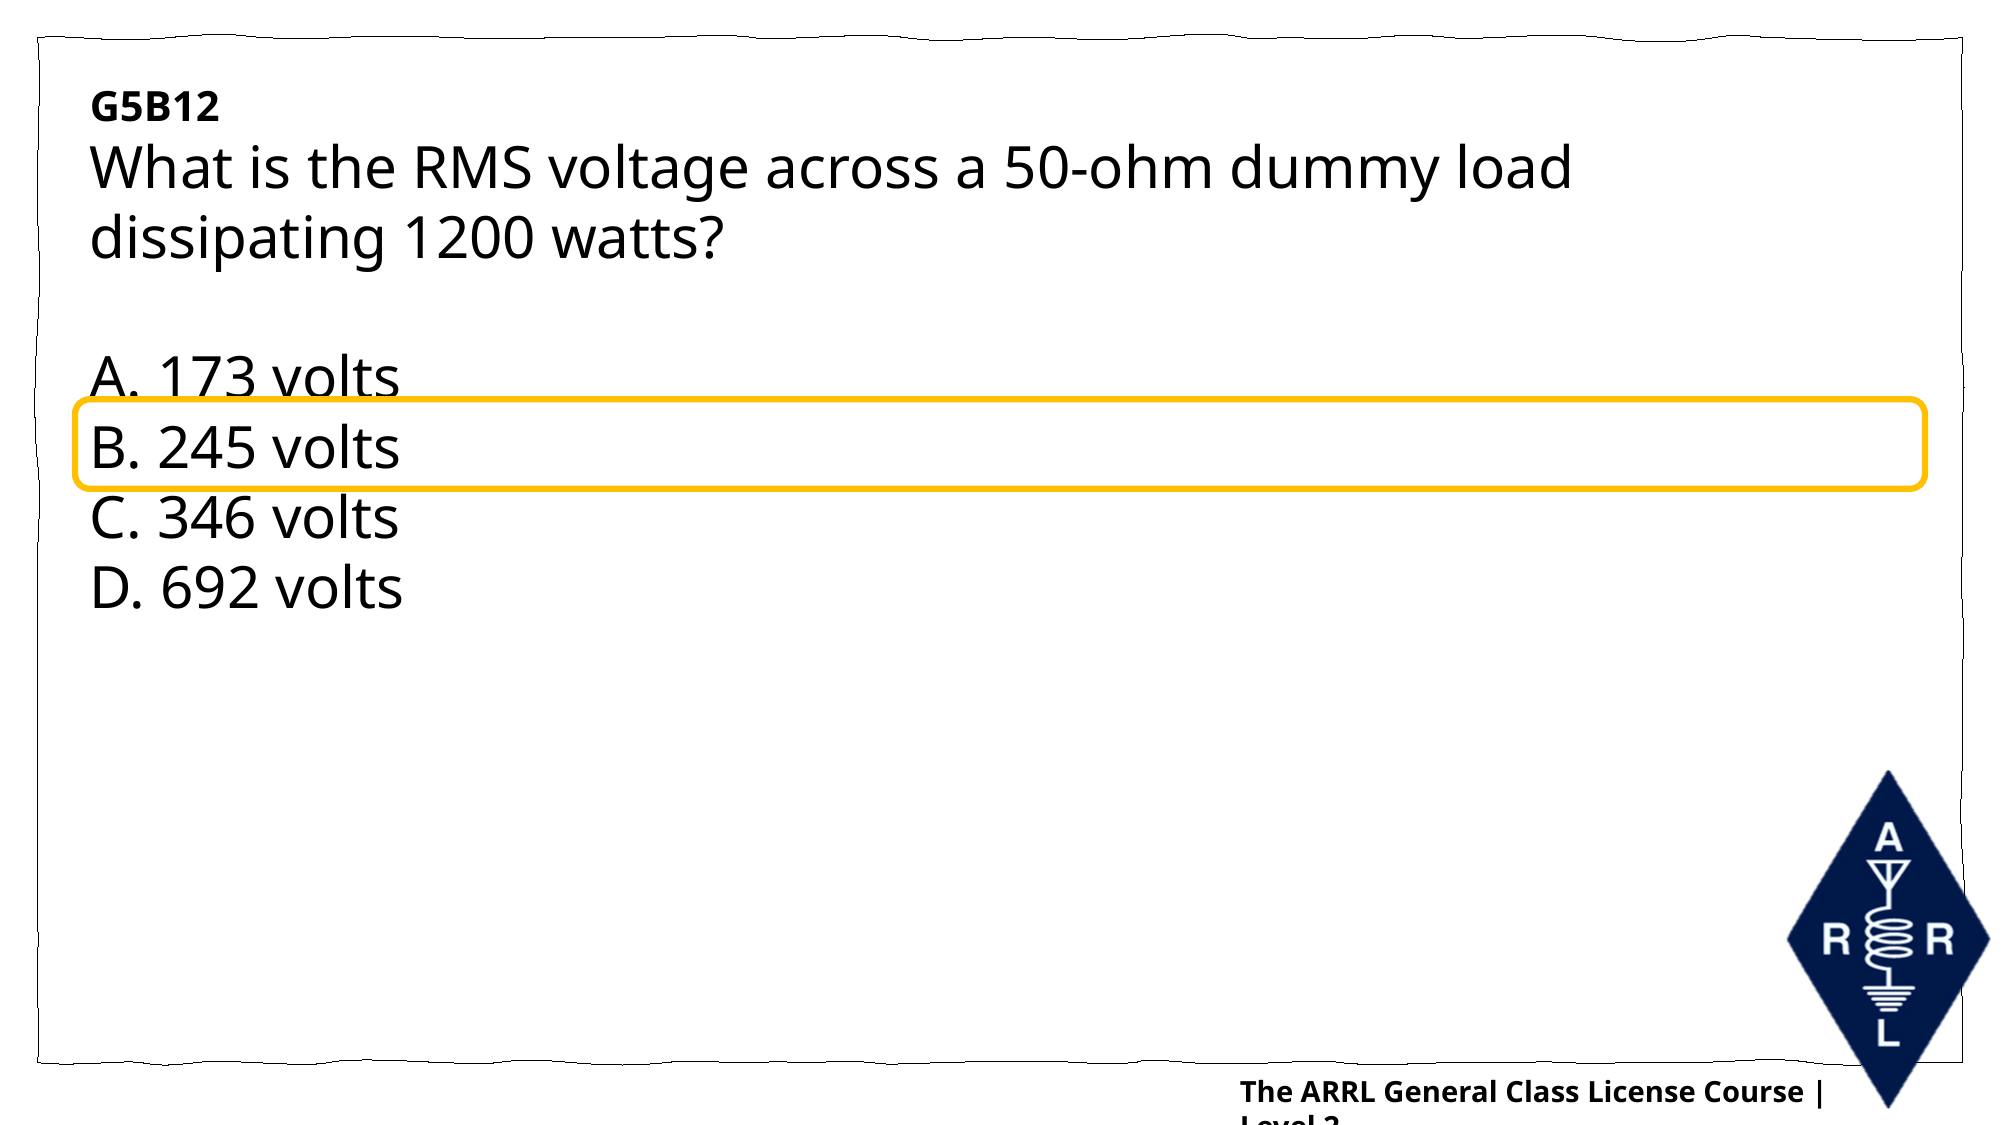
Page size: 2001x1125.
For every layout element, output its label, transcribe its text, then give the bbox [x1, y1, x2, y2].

text_box G5B12 What is the RMS voltage across a 50-ohm dummy load dissipating 1200 watts? A. 173 volts B. 245 volts C. 346 volts D. 692 volts [75, 72, 1850, 406]
text_box [73, 398, 1927, 490]
picture [1773, 752, 1999, 1125]
text_box G5B12 What is the RMS voltage across a 50-ohm dummy load dissipating 1200 watts? A. 173 volts B. 245 volts C. 346 volts D. 692 volts [75, 482, 1850, 628]
